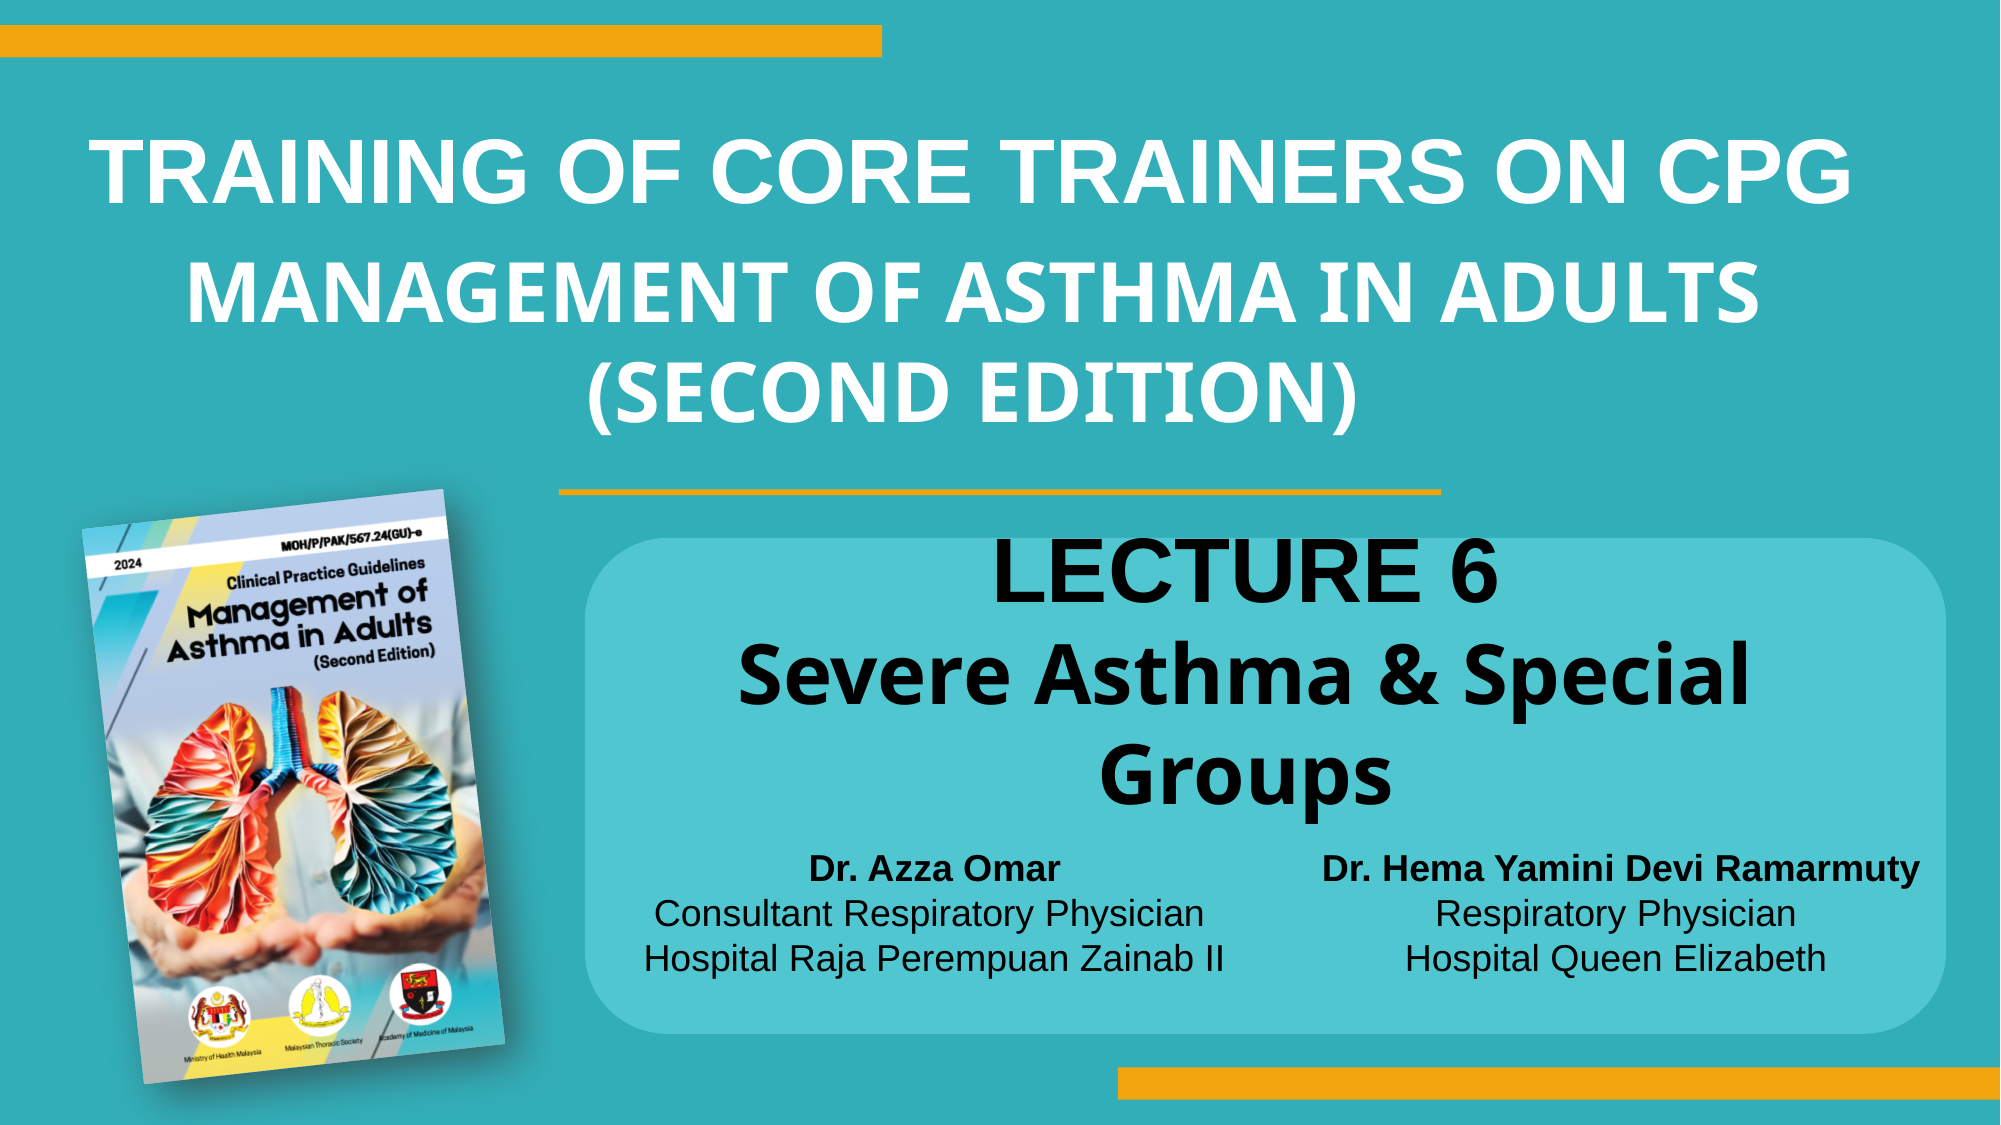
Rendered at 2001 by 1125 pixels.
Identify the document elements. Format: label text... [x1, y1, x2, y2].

list LECTURE 6 Severe Asthma & Special Groups [647, 510, 1845, 822]
text_box [582, 535, 1949, 836]
picture [83, 489, 505, 1084]
text_box [557, 487, 1443, 497]
text_box [0, 23, 884, 60]
text_box [590, 987, 1941, 1036]
text_box Dr. Hema Yamini Devi Ramarmuty Respiratory Physician Hospital Queen Elizabeth [1253, 836, 1989, 987]
list TRAINING OF CORE TRAINERS ON CPG MANAGEMENT OF ASTHMA IN ADULTS (SECOND EDITION) [61, 119, 1885, 432]
text_box Dr. Azza Omar​ Consultant Respiratory Physician Hospital Raja Perempuan Zainab II [538, 836, 1253, 987]
text_box [1116, 1065, 2000, 1102]
